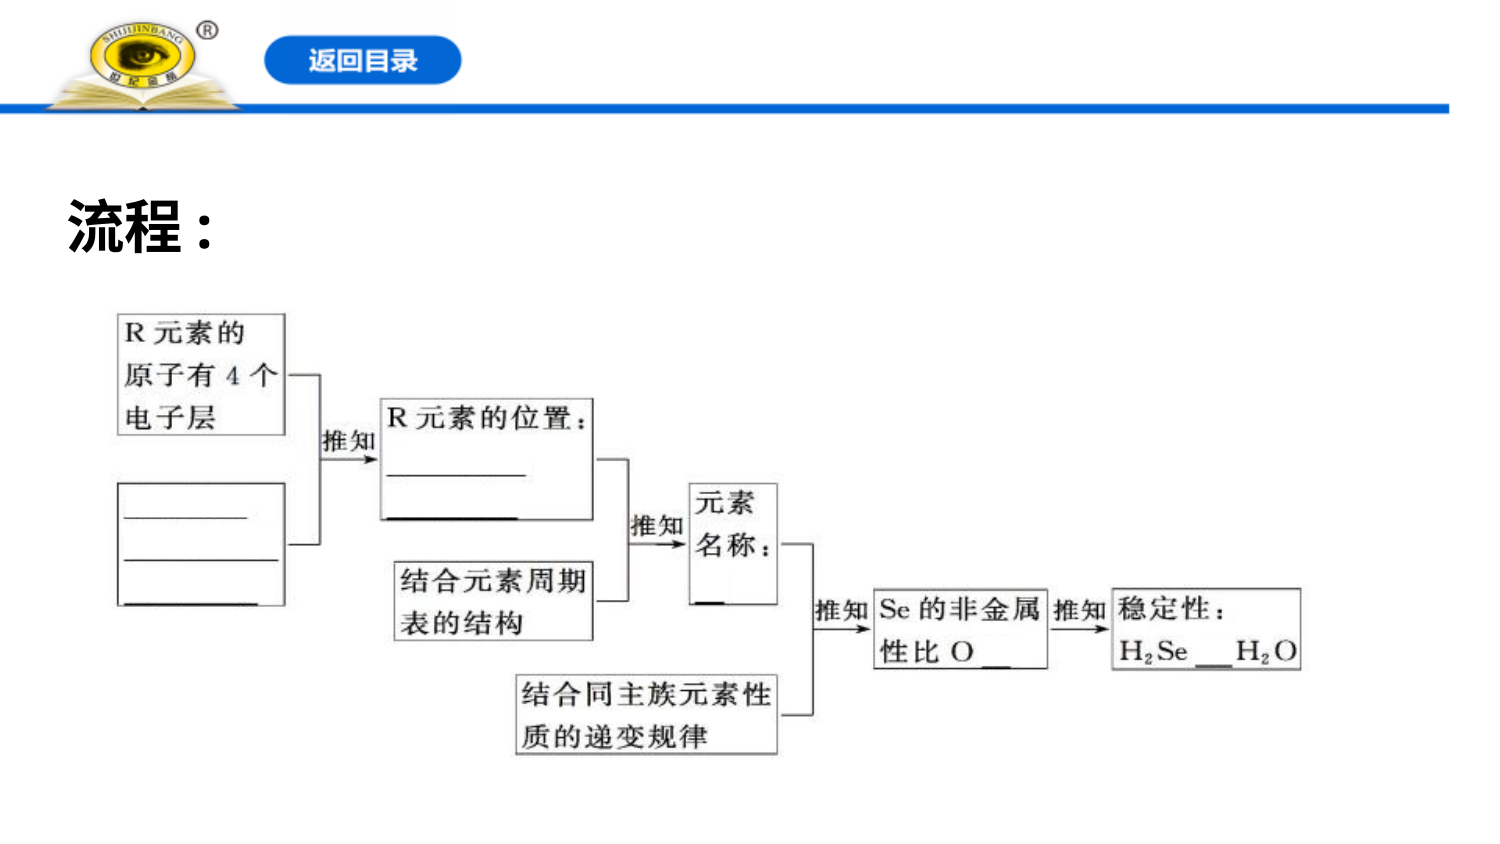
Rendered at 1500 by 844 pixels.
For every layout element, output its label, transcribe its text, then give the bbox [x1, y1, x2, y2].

picture [0, 0, 1500, 844]
text_box 流程: [51, 148, 1422, 268]
